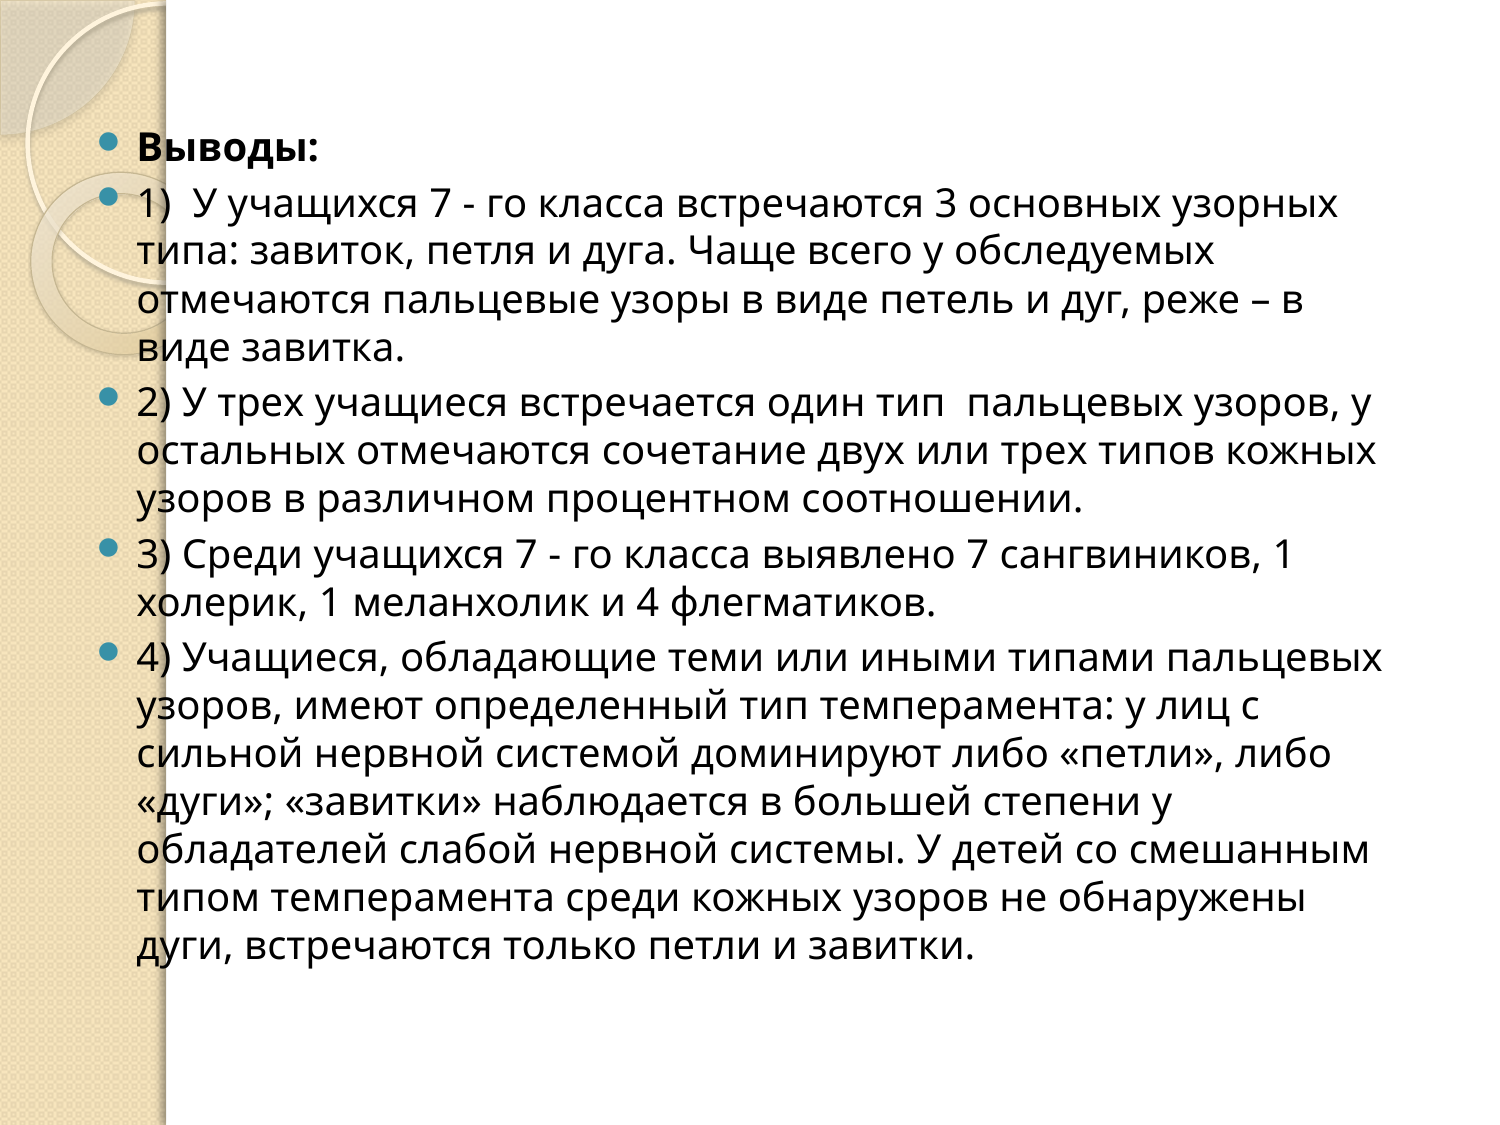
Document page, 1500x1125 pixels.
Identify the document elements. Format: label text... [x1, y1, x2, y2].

list Выводы: 1) У учащихся 7 - го класса встречаются 3 основных узорных типа: завиток, петля и дуга. Чаще всего у обследуемых отмечаются пальцевые узоры в виде петель и дуг, реже – в виде завитка. 2) У трех учащиеся встречается один тип пальцевых узоров, у остальных отмечаются сочетание двух или трех типов кожных узоров в различном процентном соотношении. 3) Среди учащихся 7 - го класса выявлено 7 сангвиников, 1 холерик, 1 меланхолик и 4 флегматиков. 4) Учащиеся, обладающие теми или иными типами пальцевых узоров, имеют определенный тип темперамента: у лиц с сильной нервной системой доминируют либо «петли», либо «дуги»; «завитки» наблюдается в большей степени у обладателей слабой нервной системы. У детей со смешанным типом темперамента среди кожных узоров не обнаружены дуги, встречаются только петли и завитки. [70, 58, 1421, 989]
